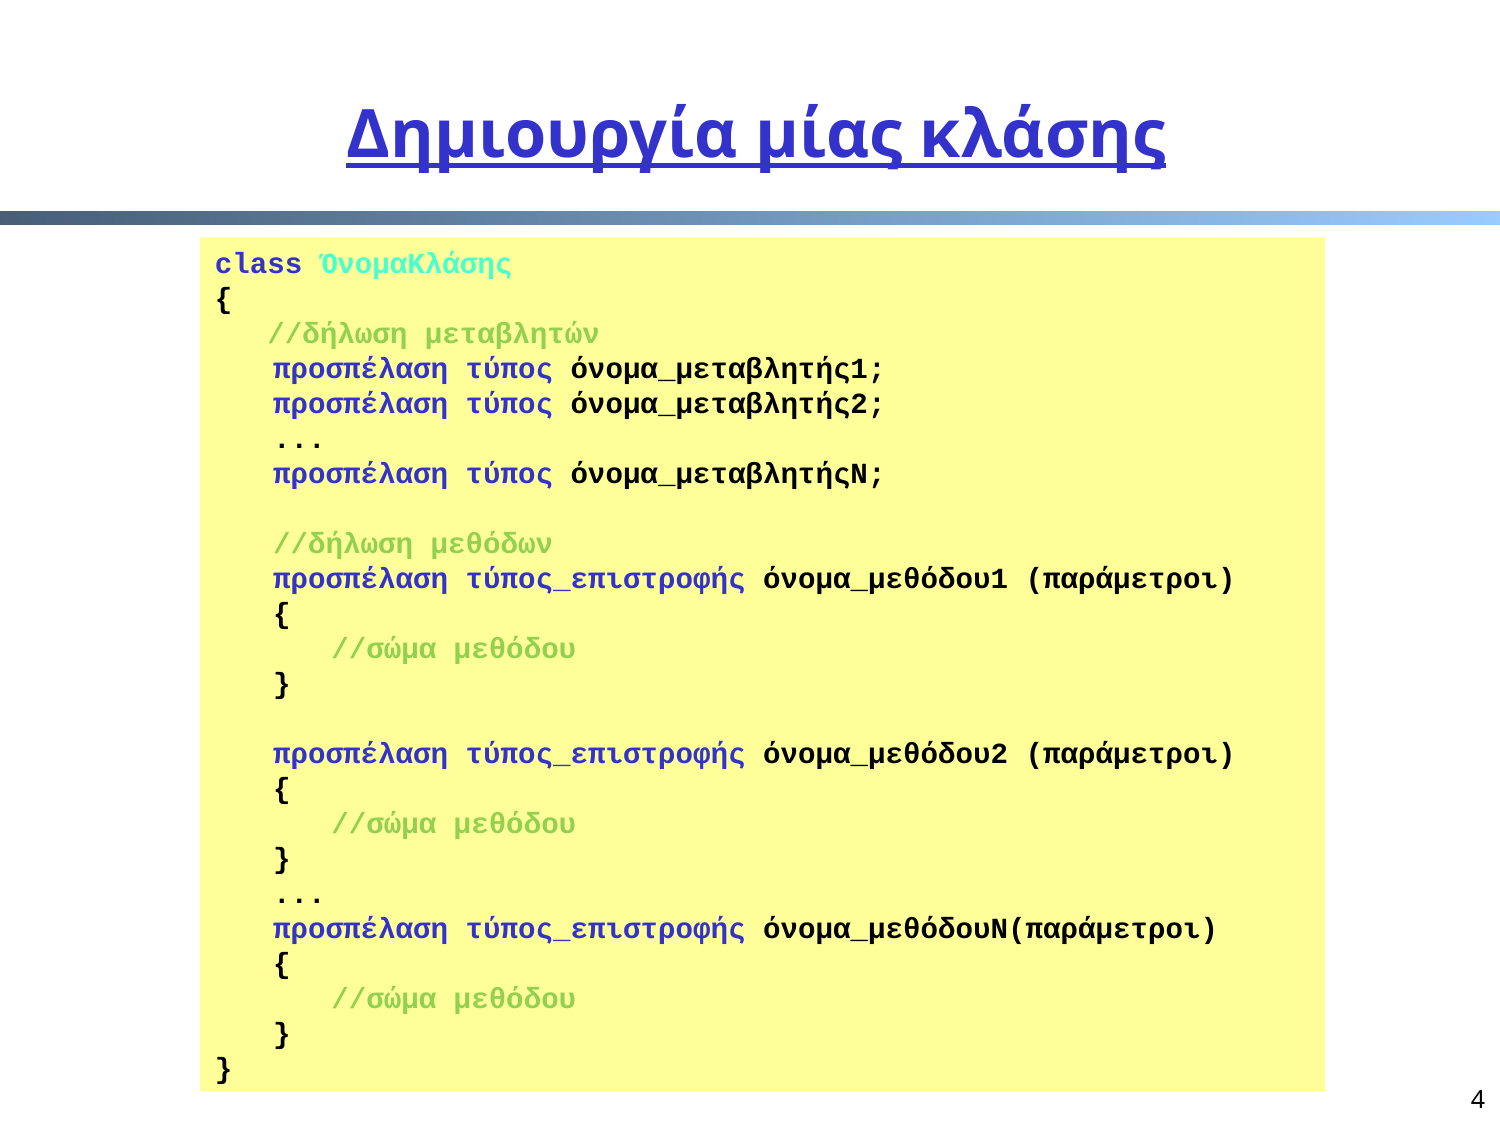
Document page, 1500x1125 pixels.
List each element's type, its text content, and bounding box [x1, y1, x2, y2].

title Δημιουργία μίας κλάσης [87, 37, 1425, 225]
slide_number 4 [1150, 1049, 1500, 1125]
text_box class ΌνομαΚλάσης { //δήλωση μεταβλητών προσπέλαση τύπος όνομα_μεταβλητής1; προσπέλαση τύπος όνομα_μεταβλητής2; ... προσπέλαση τύπος όνομα_μεταβλητήςΝ; //δήλωση μεθόδων προσπέλαση τύπος_επιστροφής όνομα_μεθόδου1 (παράμετροι) { //σώμα μεθόδου } προσπέλαση τύπος_επιστροφής όνομα_μεθόδου2 (παράμετροι) { //σώμα μεθόδου } ... προσπέλαση τύπος_επιστροφής όνομα_μεθόδουΝ(παράμετροι) { //σώμα μεθόδου } } [199, 237, 1325, 1092]
